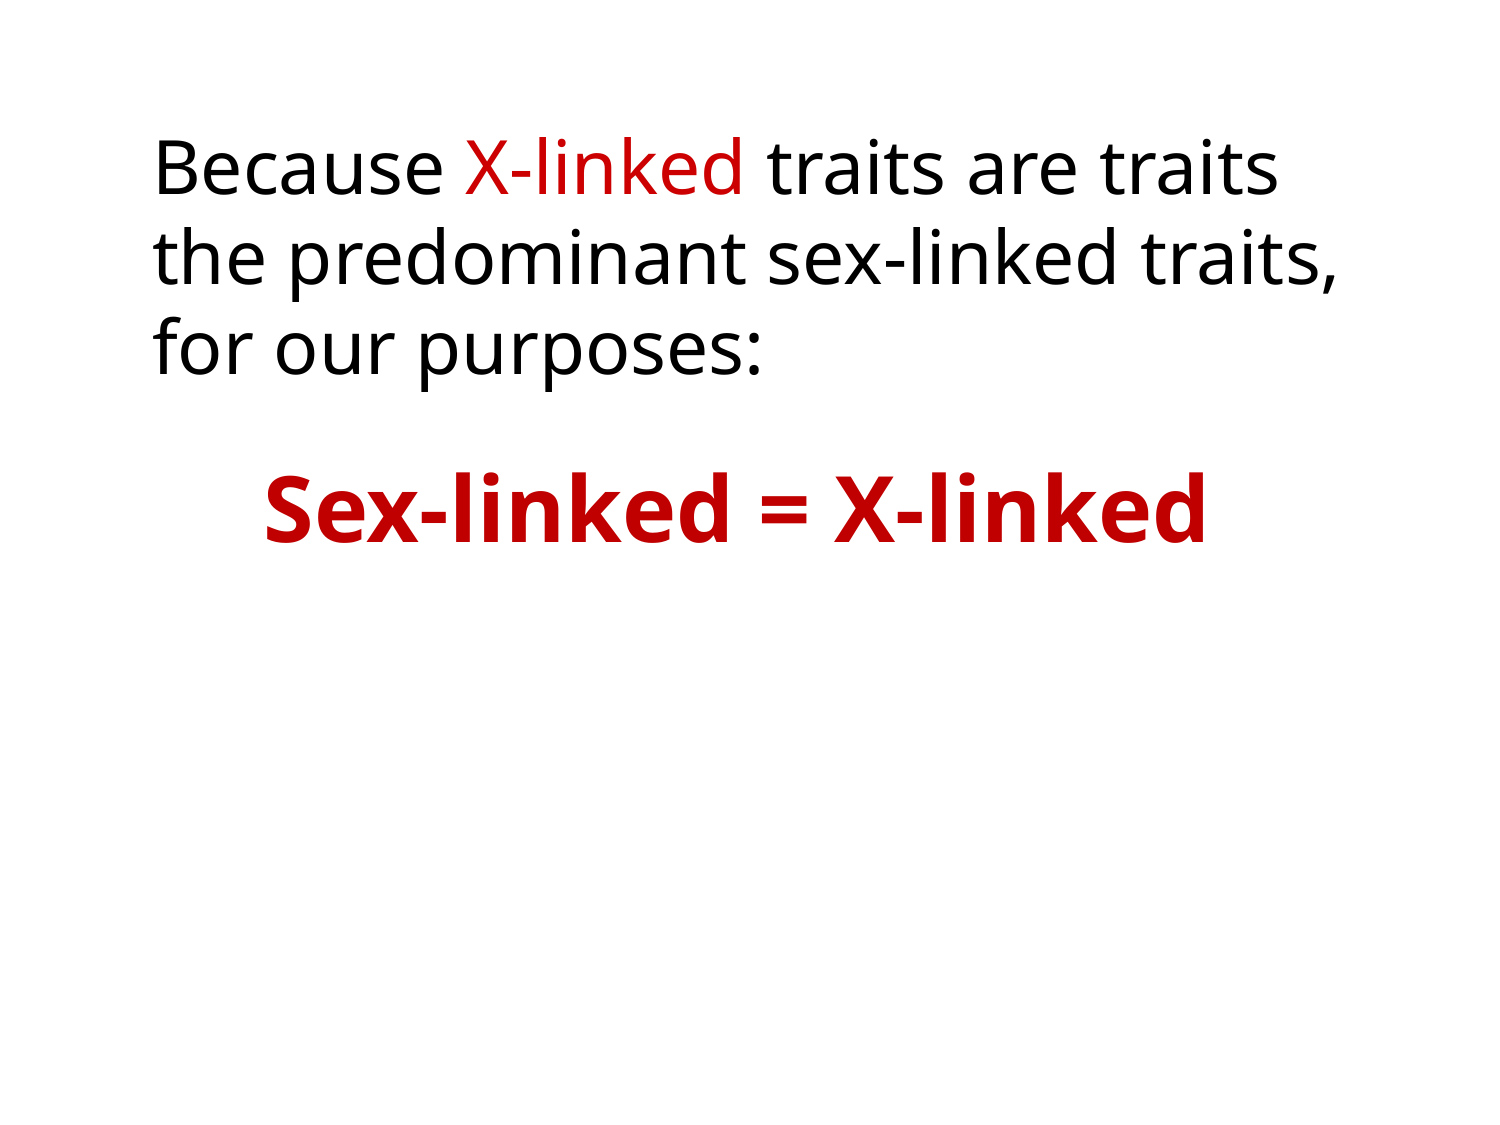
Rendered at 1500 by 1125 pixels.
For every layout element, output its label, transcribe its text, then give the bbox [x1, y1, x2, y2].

title Sex-linked = X-linked [62, 412, 1413, 601]
text_box Because X-linked traits are traits the predominant sex-linked traits, for our purposes: [137, 112, 1415, 398]
